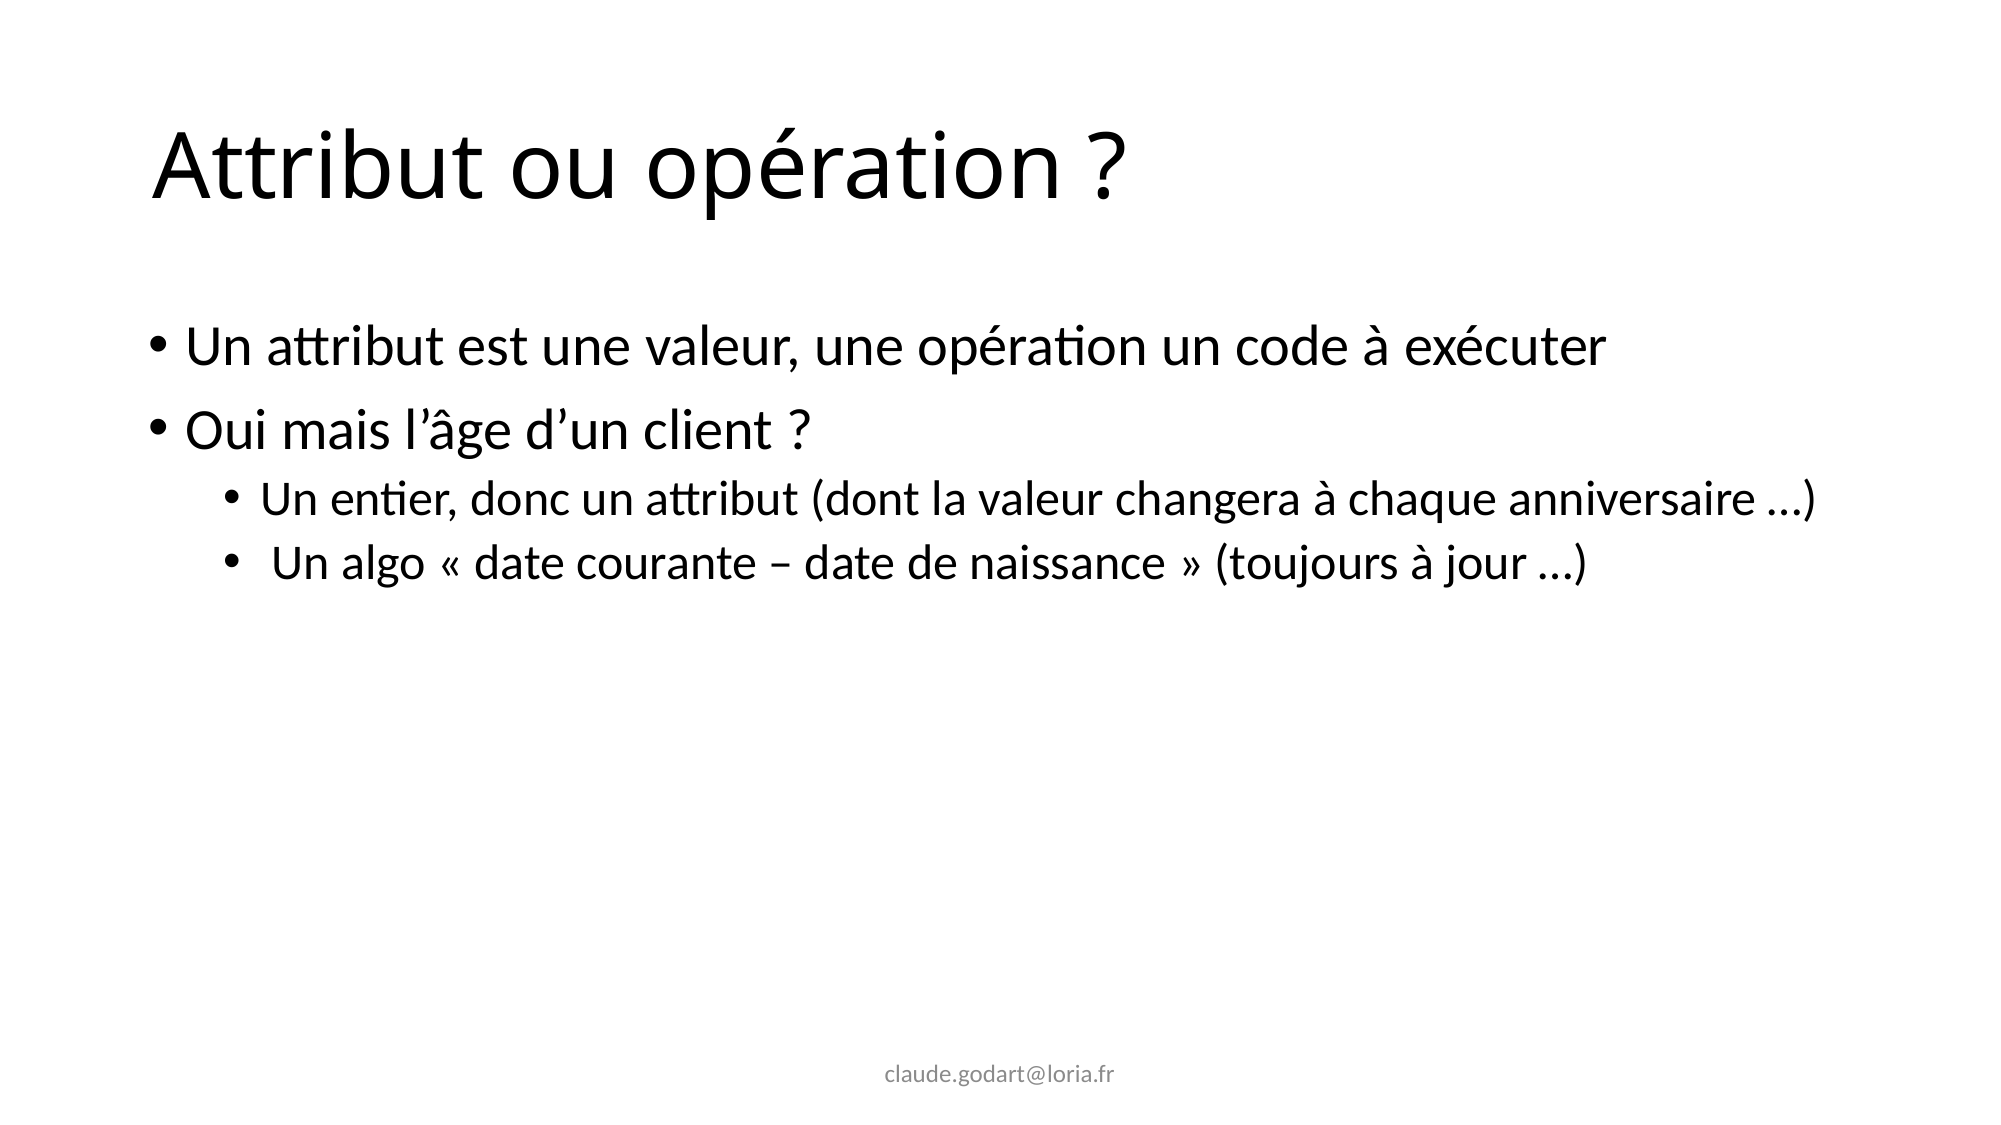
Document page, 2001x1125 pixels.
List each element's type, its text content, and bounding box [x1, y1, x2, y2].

title Attribut ou opération ? [137, 59, 1863, 278]
footer claude.godart@loria.fr [662, 1042, 1338, 1103]
list Un attribut est une valeur, une opération un code à exécuter Oui mais l’âge d’un client ? Un entier, donc un attribut (dont la valeur changera à chaque anniversaire …) Un algo « date courante – date de naissance » (toujours à jour …) [133, 307, 1858, 1022]
